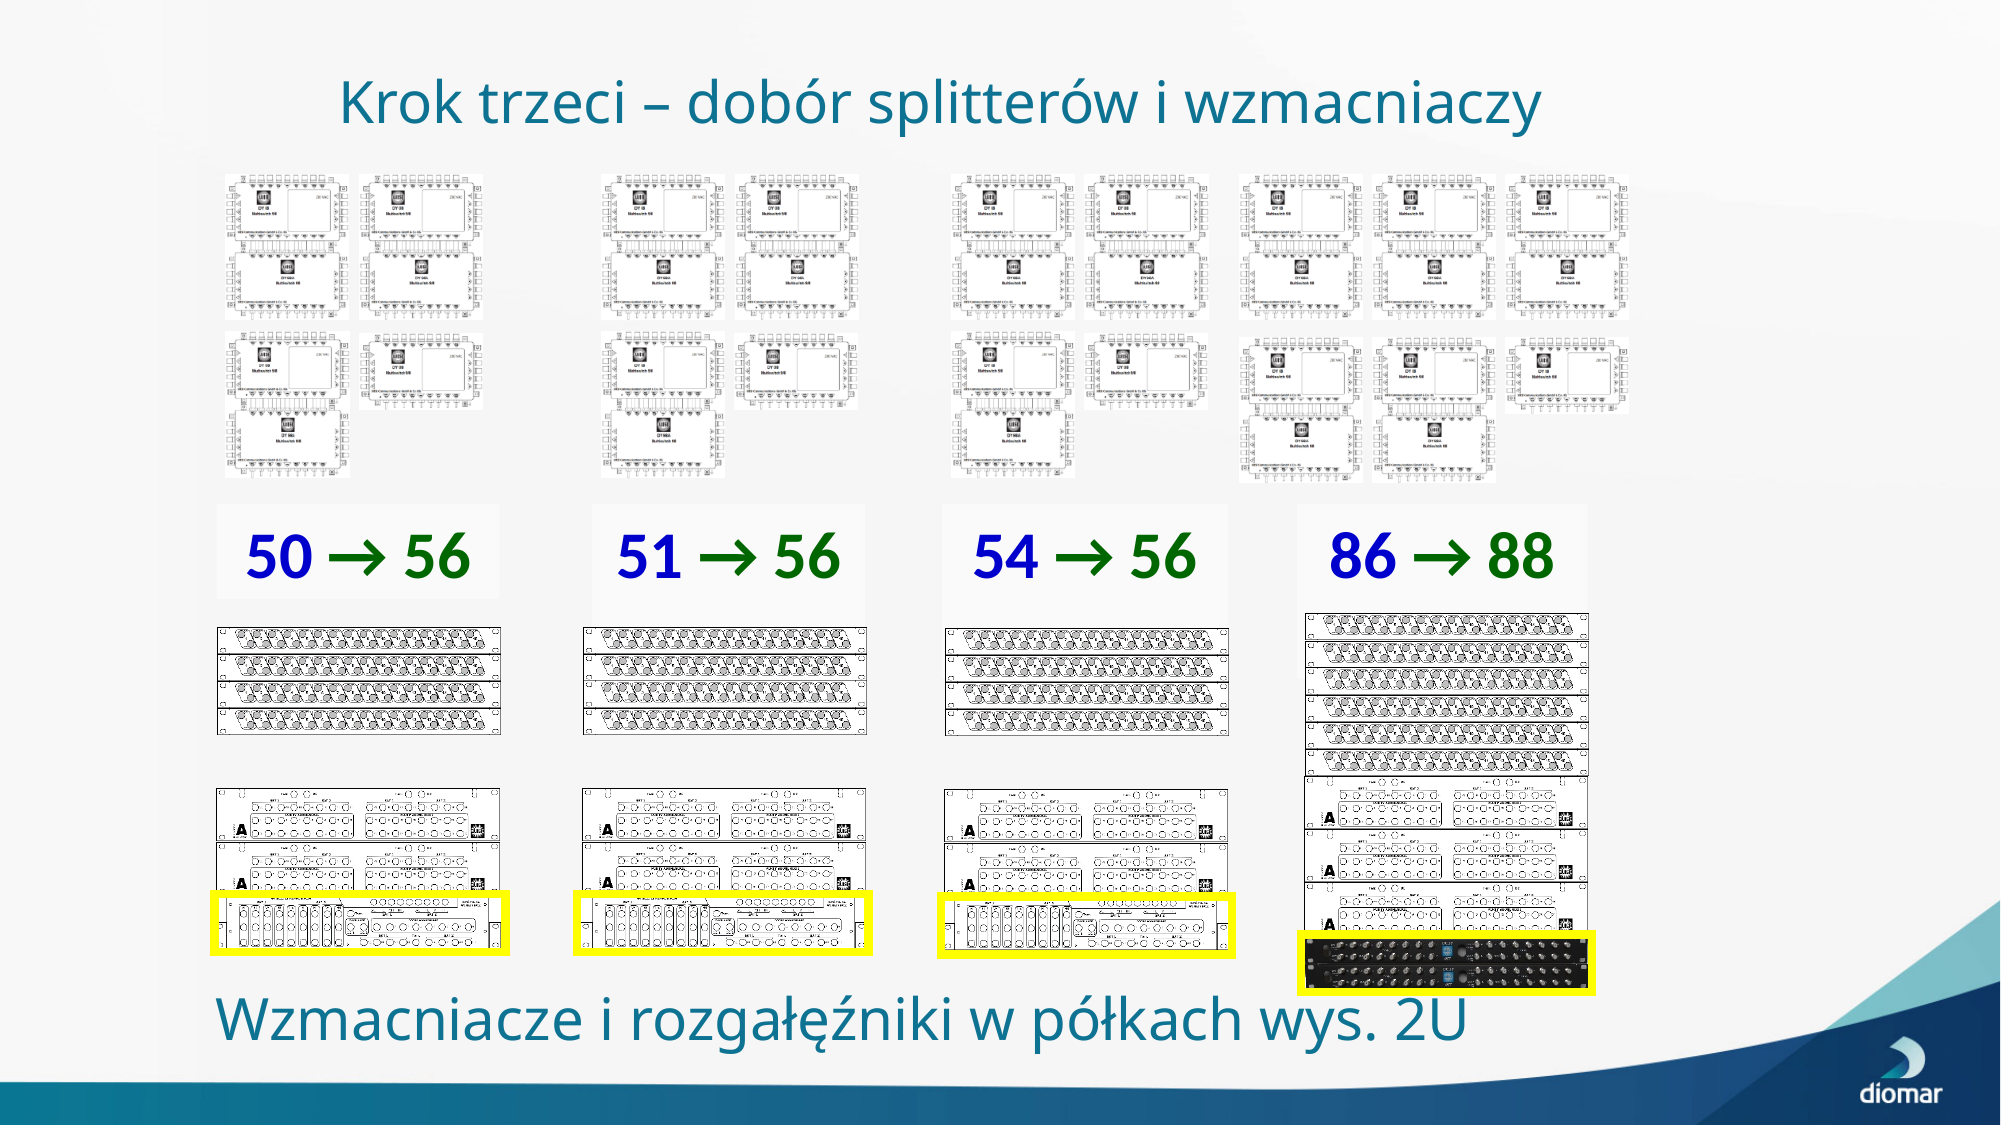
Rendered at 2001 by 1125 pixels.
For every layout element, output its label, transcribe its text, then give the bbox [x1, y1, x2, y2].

text_box 50 → 56 [216, 504, 500, 599]
text_box Wzmacniacze i rozgałęźniki w półkach wys. 2U [200, 975, 1529, 1068]
text_box 86 → 88 [1296, 504, 1588, 679]
title Krok trzeci – dobór splitterów i wzmacniaczy [323, 48, 1652, 161]
text_box [1300, 933, 1305, 975]
text_box [214, 893, 507, 953]
text_box [1529, 933, 1593, 993]
text_box 51 → 56 [592, 504, 866, 627]
text_box 54 → 56 [941, 504, 1228, 679]
text_box [576, 893, 869, 953]
picture [0, 0, 2001, 1125]
text_box [940, 896, 1233, 955]
